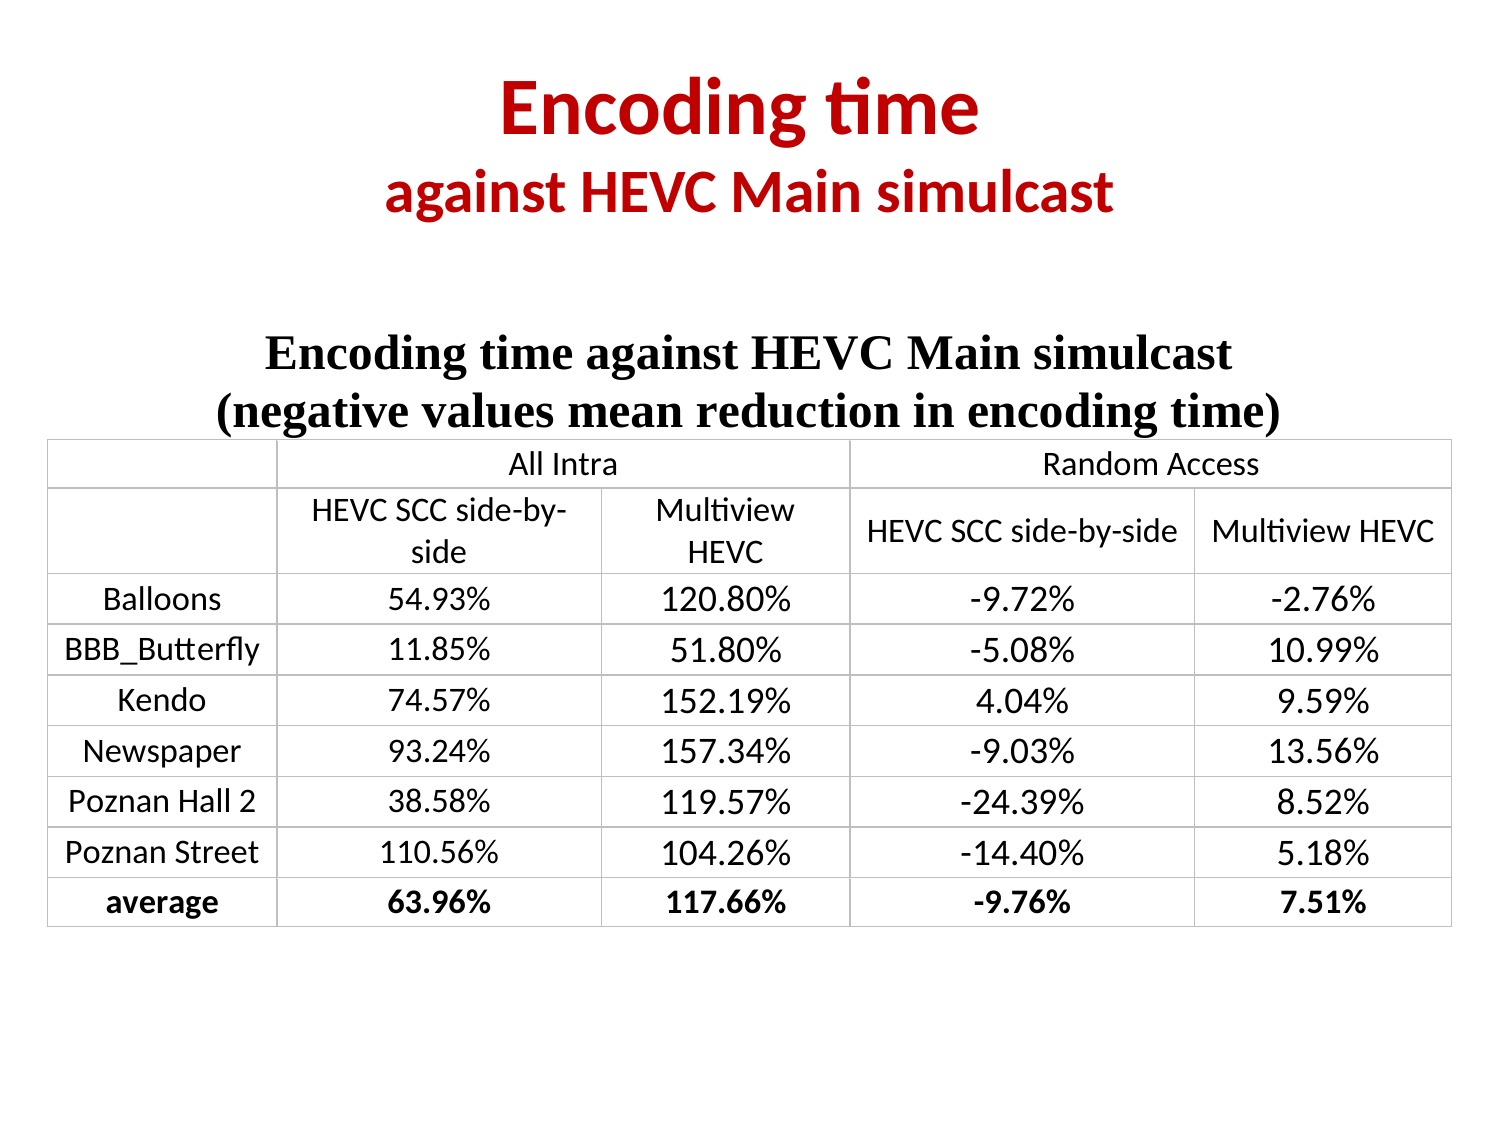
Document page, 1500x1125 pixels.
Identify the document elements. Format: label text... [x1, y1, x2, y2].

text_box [46, 302, 1453, 988]
title Encoding time against HEVC Main simulcast [75, 45, 1425, 233]
